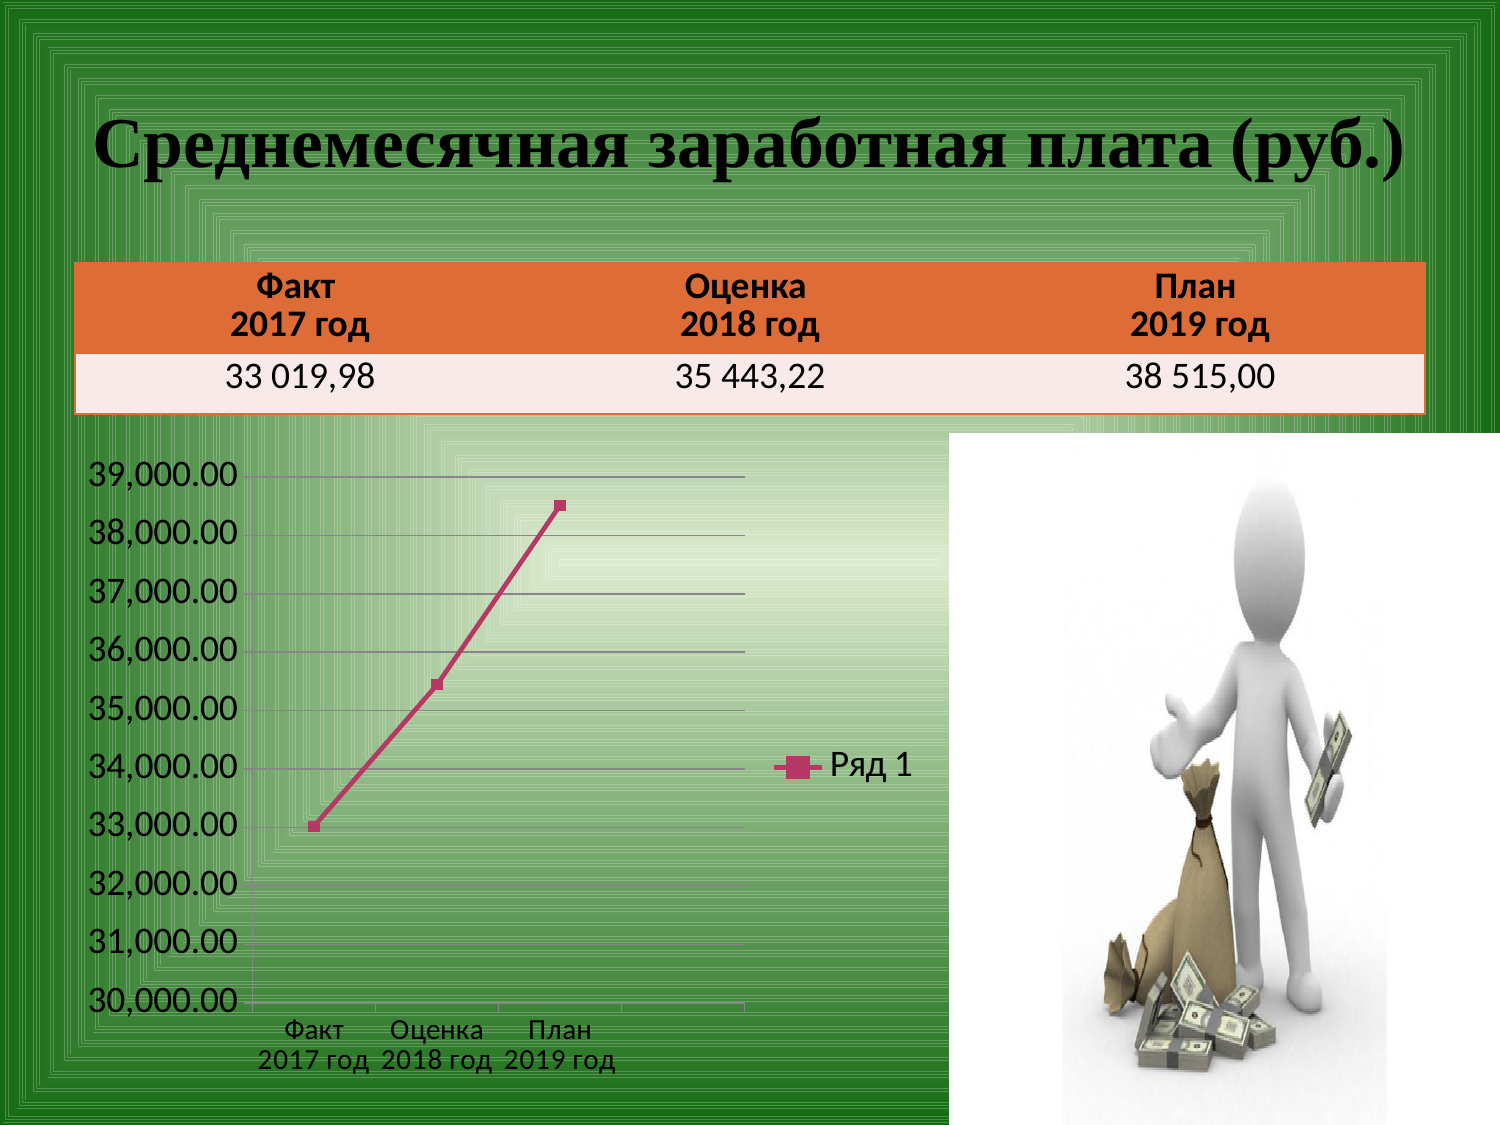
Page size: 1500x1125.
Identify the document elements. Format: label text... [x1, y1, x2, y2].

chart [70, 445, 938, 1091]
picture [948, 433, 1500, 1125]
table_cell 38 515,00 [975, 354, 1424, 413]
table_header План 2019 год [975, 263, 1424, 352]
table_cell 33 019,98 [76, 354, 525, 413]
table_header Оценка 2018 год [525, 263, 975, 352]
table_header Факт 2017 год [76, 263, 525, 352]
title Среднемесячная заработная плата (руб.) [75, 45, 1425, 233]
table_cell 35 443,22 [525, 354, 975, 413]
